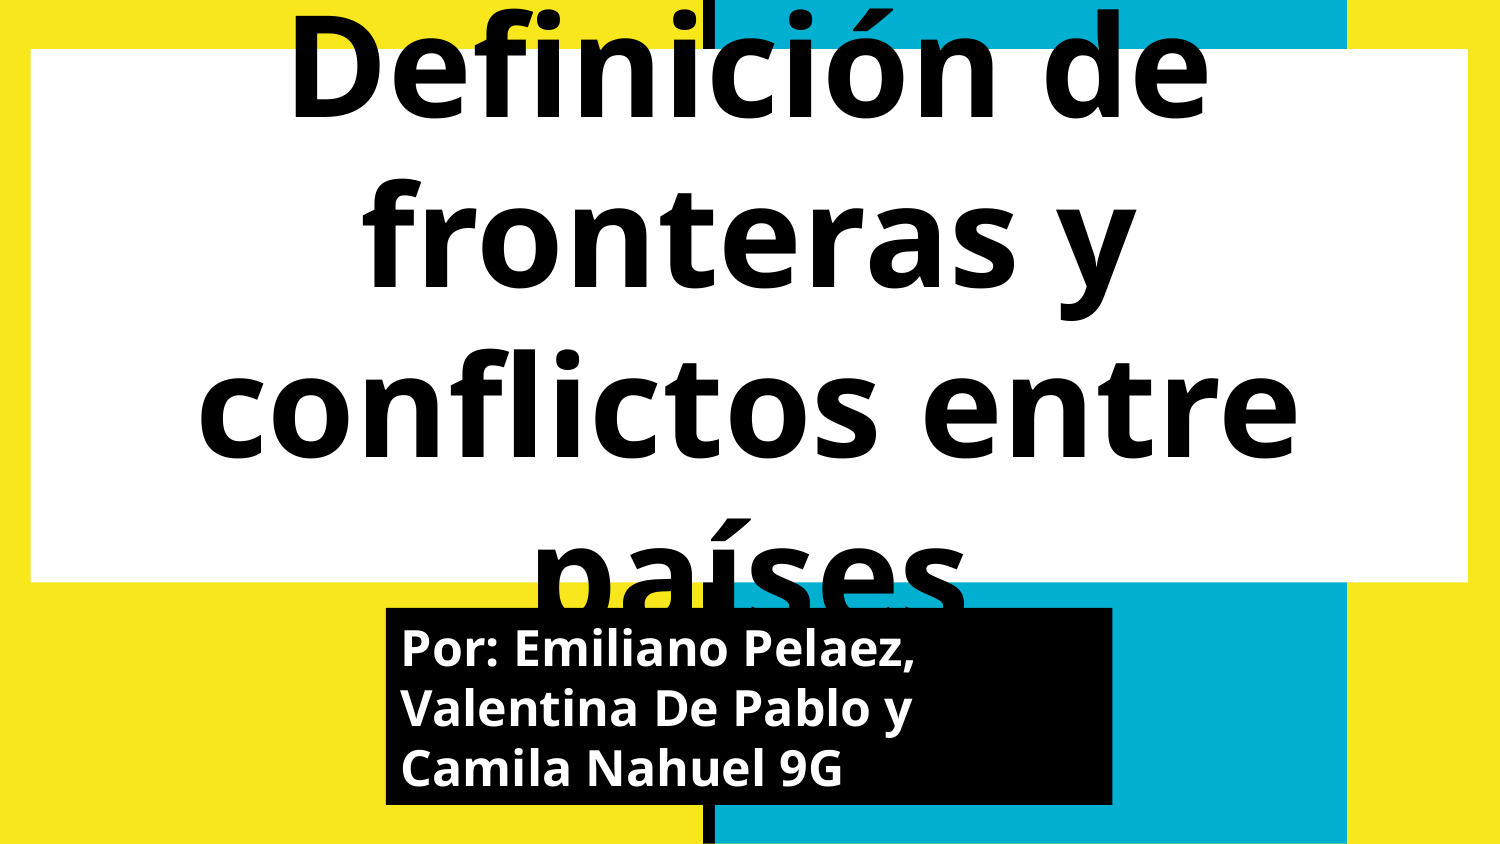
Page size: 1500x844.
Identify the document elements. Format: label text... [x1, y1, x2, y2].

title Definición de fronteras y conflictos entre países [30, 49, 1468, 583]
subtitle Por: Emiliano Pelaez, Valentina De Pablo y Camila Nahuel 9G [385, 607, 1113, 805]
